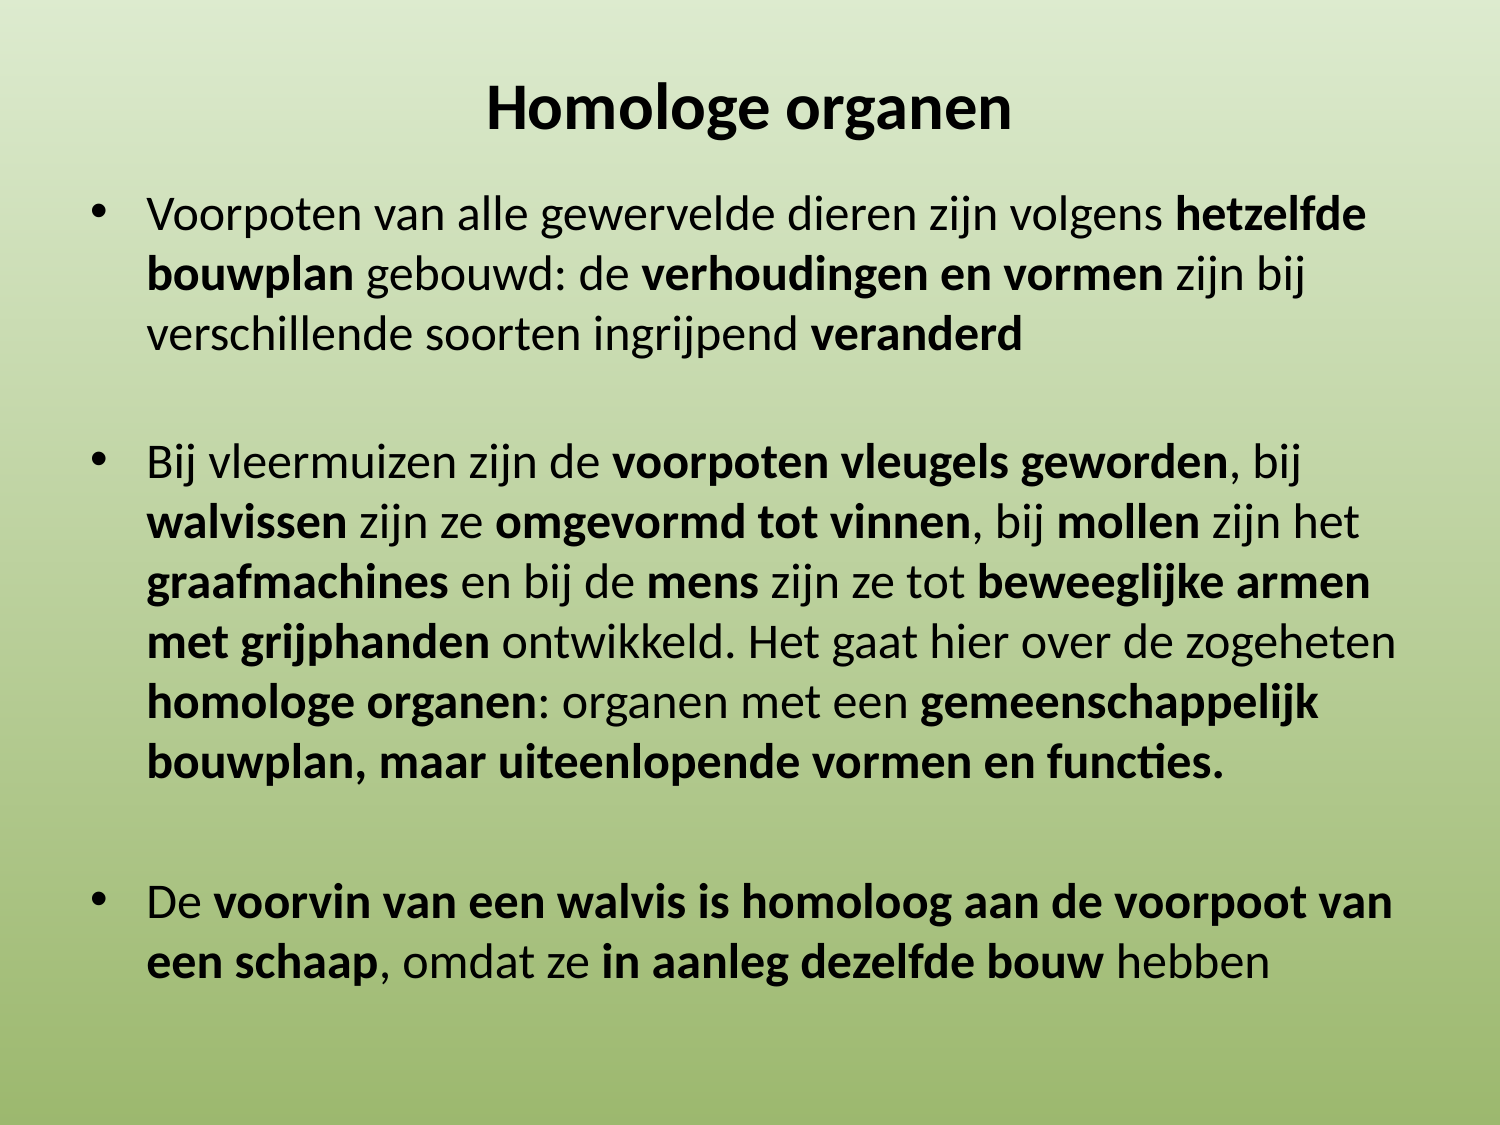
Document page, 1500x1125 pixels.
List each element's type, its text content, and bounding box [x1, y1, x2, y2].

title Homologe organen [75, 45, 1425, 161]
list Voorpoten van alle gewervelde dieren zijn volgens hetzelfde bouwplan gebouwd: de verhoudingen en vormen zijn bij verschillende soorten ingrijpend veranderd Bij vleermuizen zijn de voorpoten vleugels geworden, bij walvissen zijn ze omgevormd tot vinnen, bij mollen zijn het graafmachines en bij de mens zijn ze tot beweeglijke armen met grijphanden ontwikkeld. Het gaat hier over de zogeheten homologe organen: organen met een gemeenschappelijk bouwplan, maar uiteenlopende vormen en functies. De voorvin van een walvis is homoloog aan de voorpoot van een schaap, omdat ze in aanleg dezelfde bouw hebben [75, 172, 1425, 1094]
